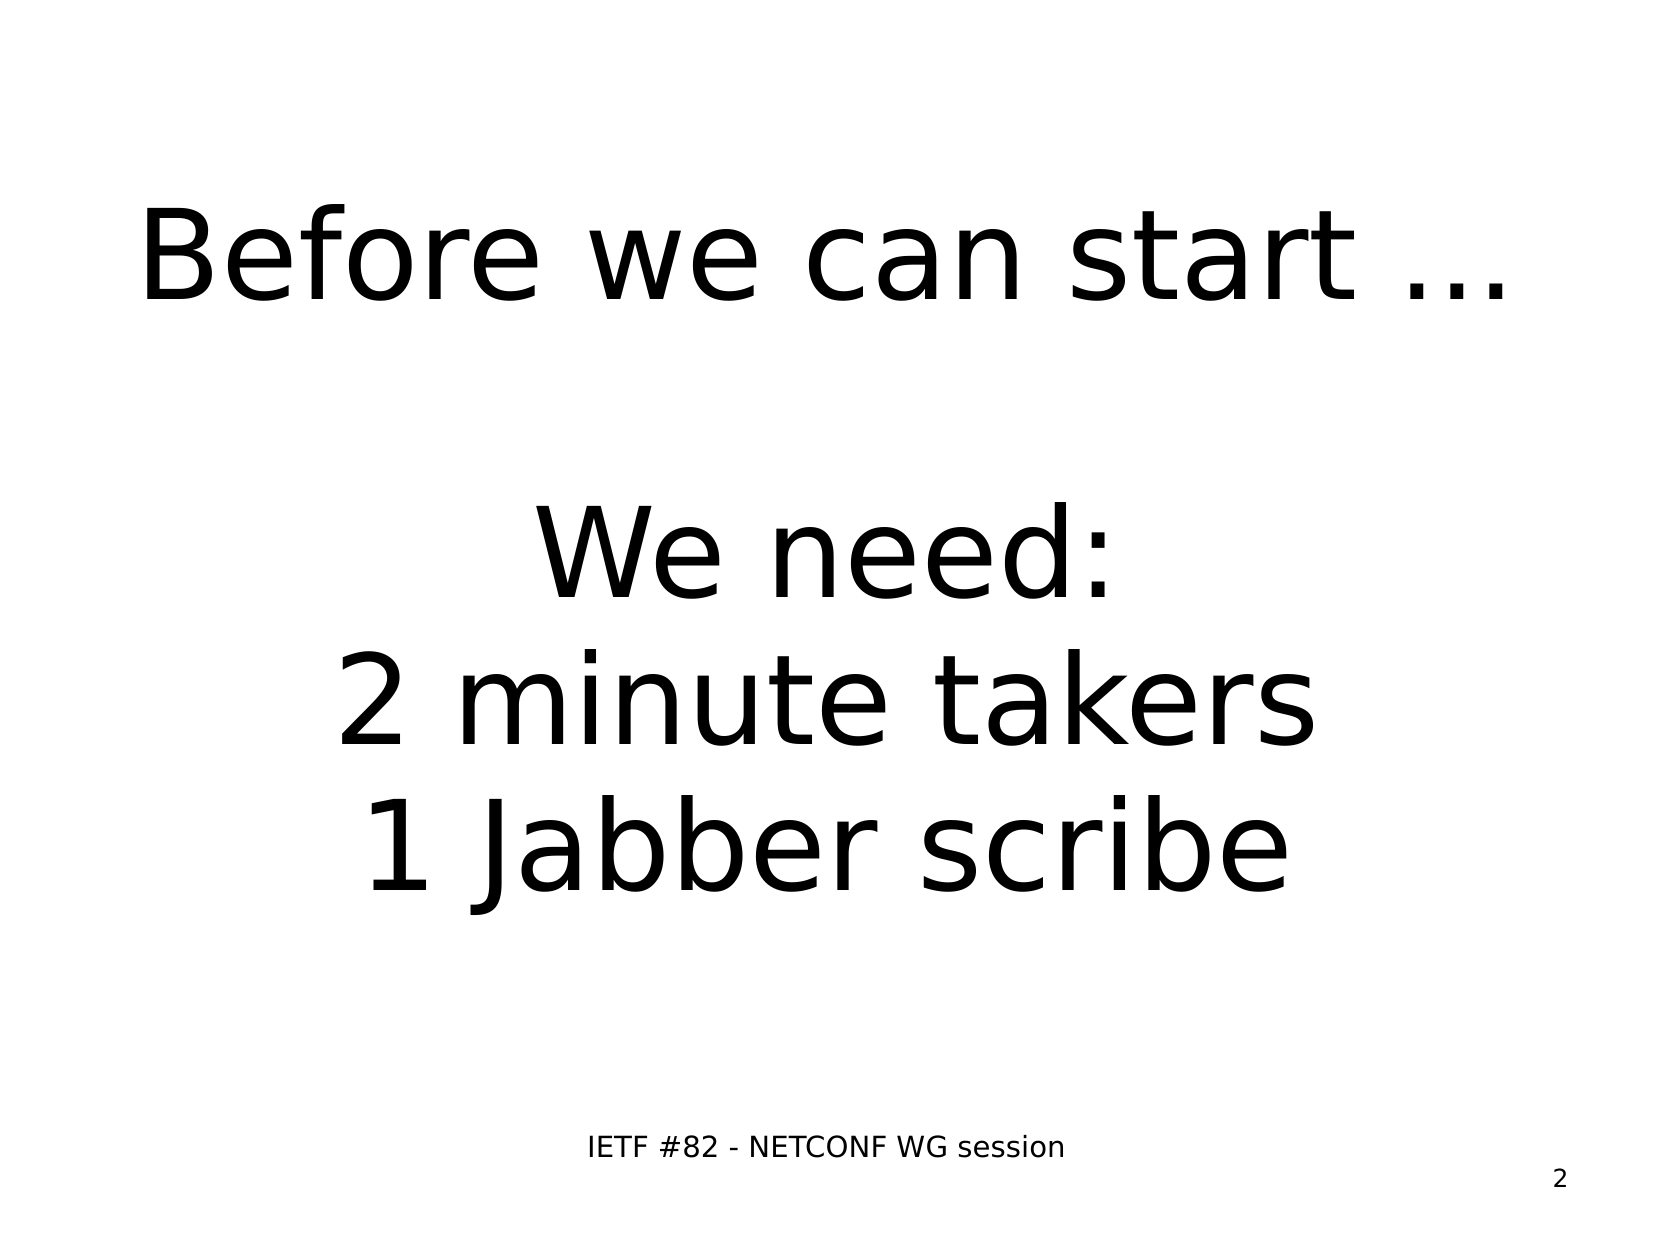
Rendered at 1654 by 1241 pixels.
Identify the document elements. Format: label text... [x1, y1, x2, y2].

slide_number 2 [1185, 1129, 1569, 1214]
footer IETF #82 - NETCONF WG session [565, 1129, 1088, 1214]
subtitle We need: 2 minute takers 1 Jabber scribe [82, 297, 1572, 1102]
title Before we can start ... [82, 159, 1572, 297]
